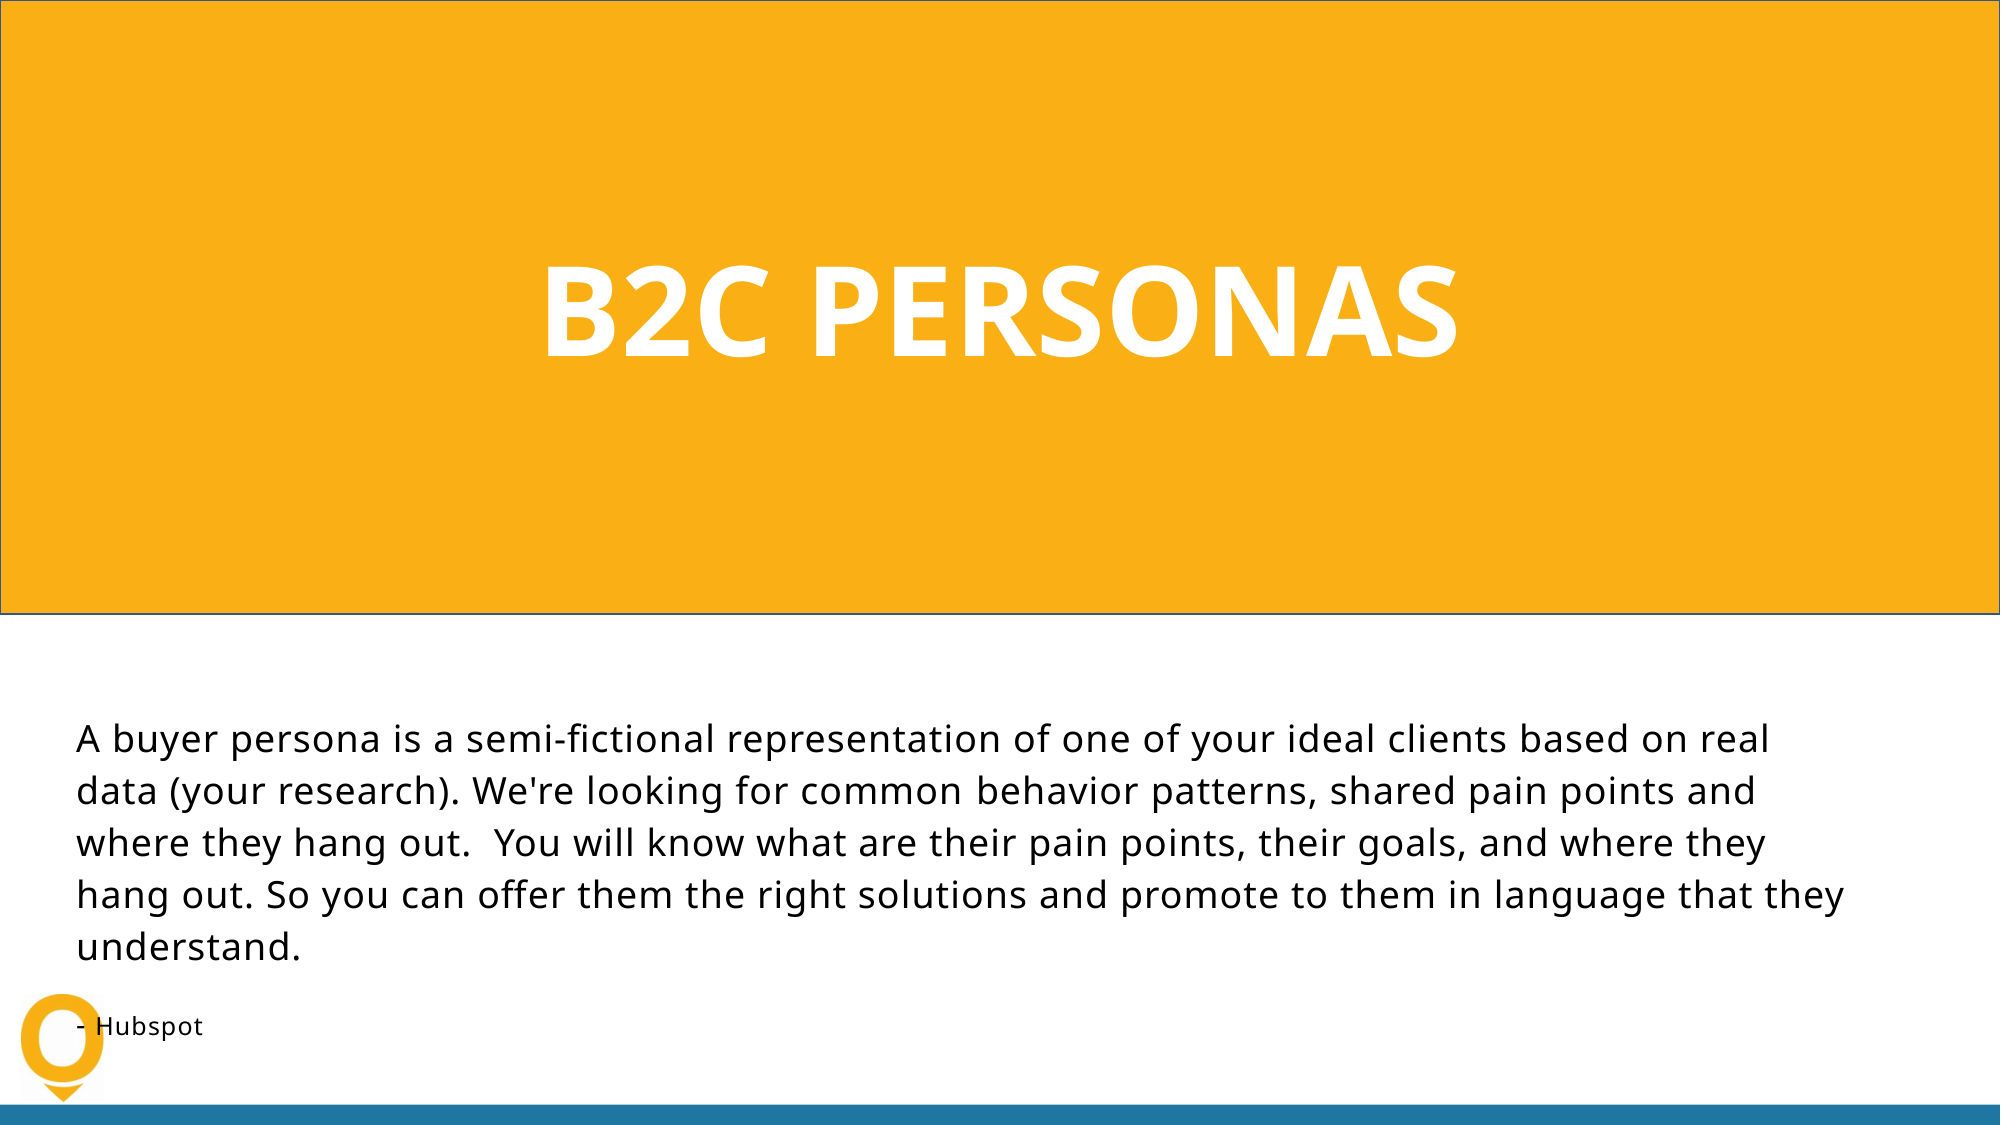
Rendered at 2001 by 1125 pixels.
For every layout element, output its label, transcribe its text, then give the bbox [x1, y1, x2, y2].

text_box B2C PERSONAS [0, 0, 2000, 615]
picture [21, 994, 104, 1102]
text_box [1202, 253, 1443, 494]
text_box A buyer persona is a semi-fictional representation of one of your ideal clients based on real data (your research). We're looking for common behavior patterns, shared pain points and where they hang out. You will know what are their pain points, their goals, and where they hang out. So you can offer them the right solutions and promote to them in language that they understand. - Hubspot [61, 700, 1875, 910]
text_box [1344, 167, 1584, 407]
